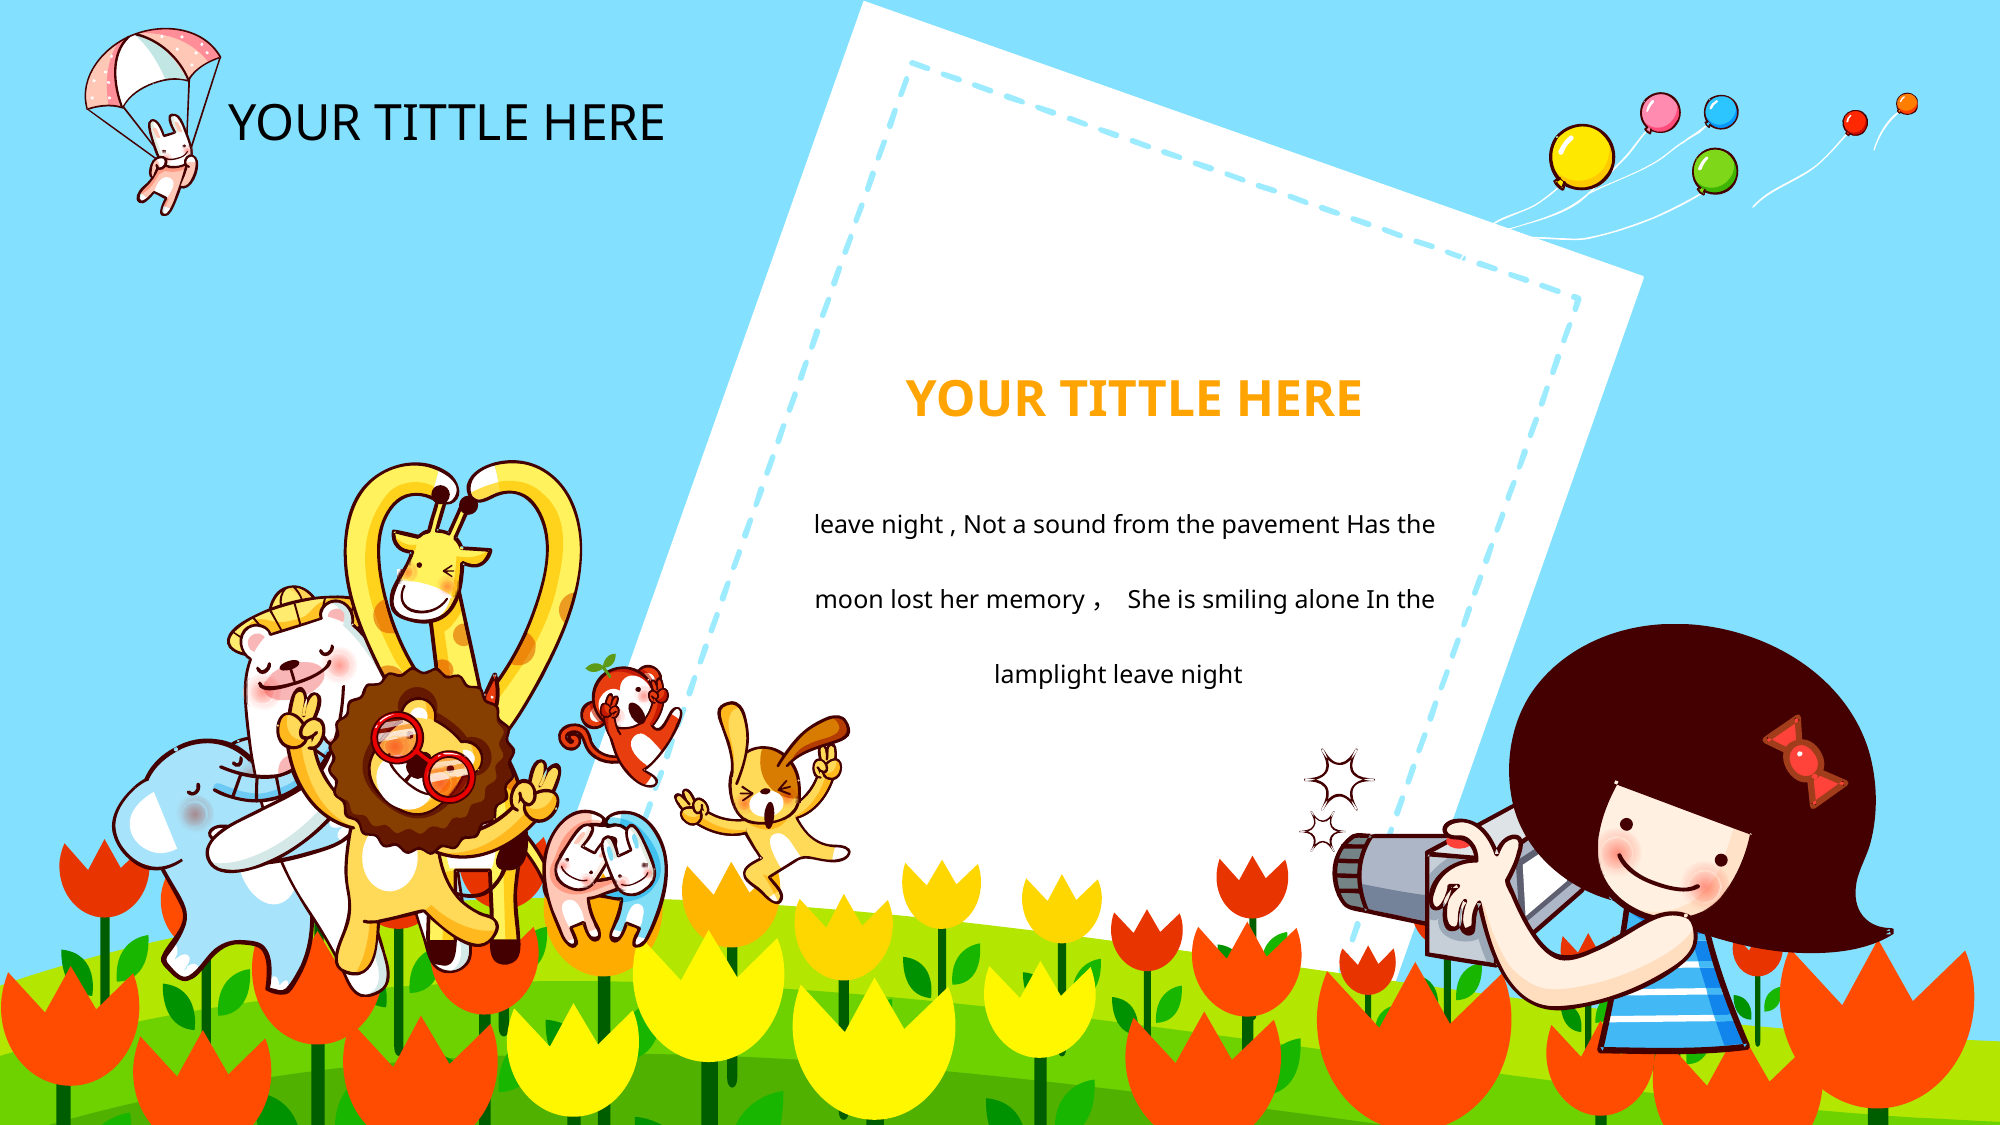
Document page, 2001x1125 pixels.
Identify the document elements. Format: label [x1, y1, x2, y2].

text_box [84, 27, 826, 216]
text_box [788, 358, 1462, 686]
picture [0, 0, 2000, 1125]
